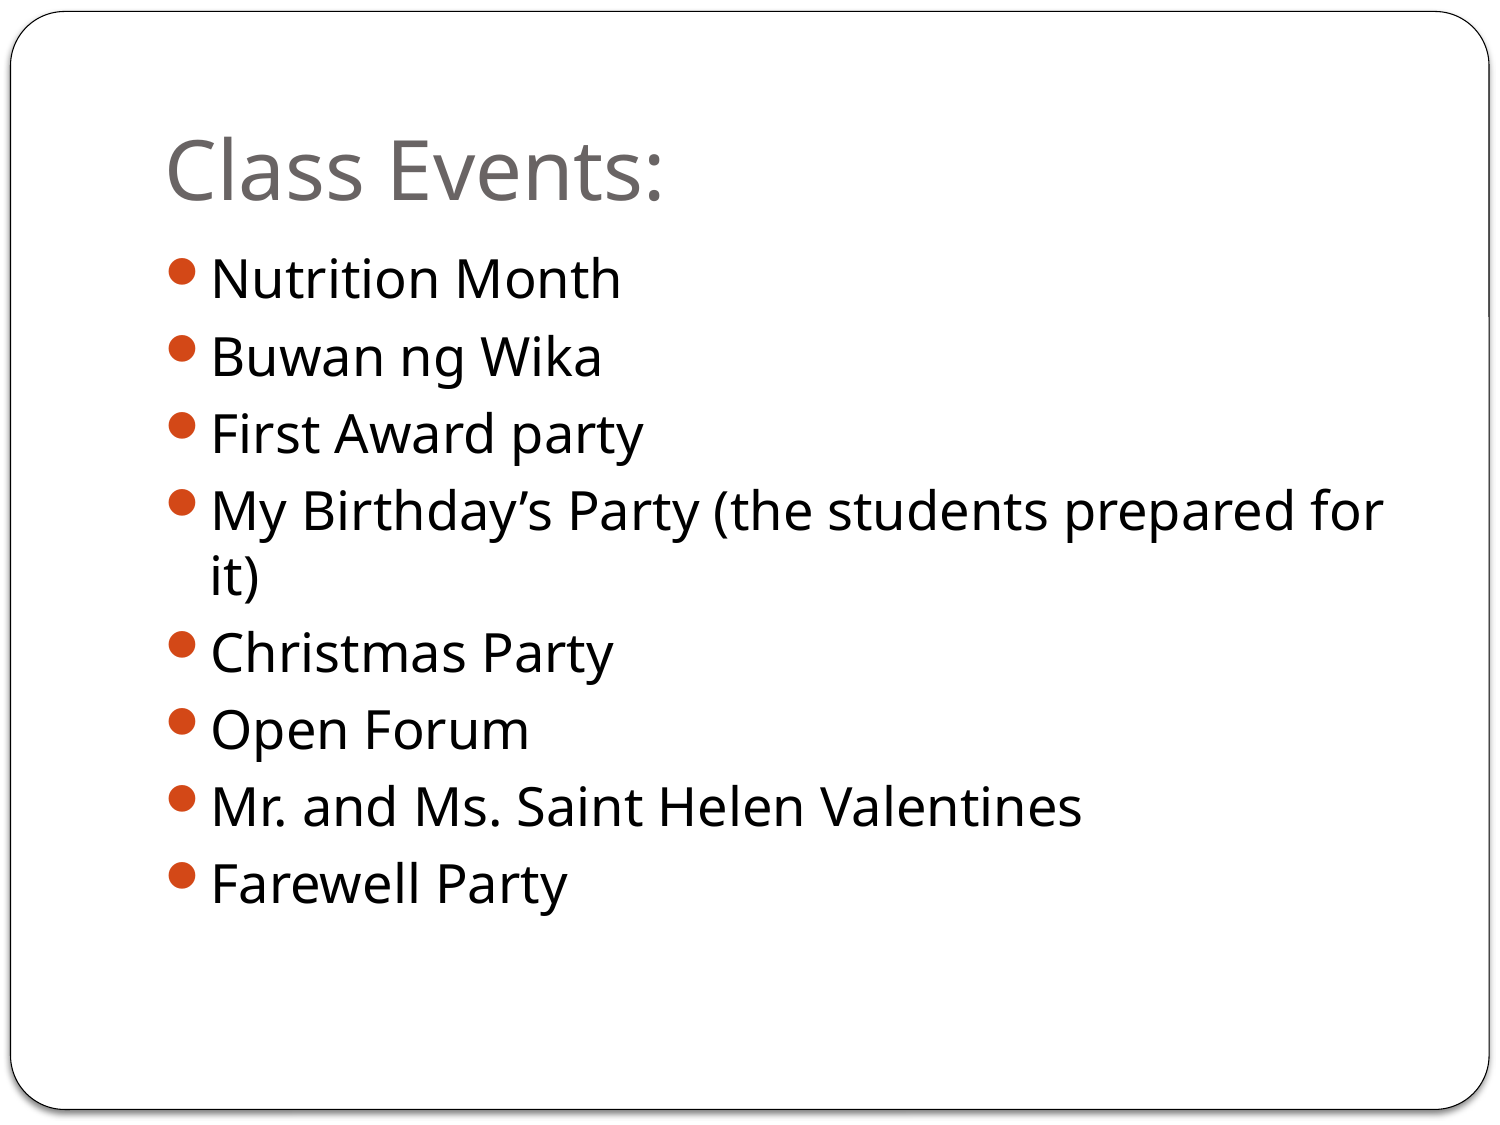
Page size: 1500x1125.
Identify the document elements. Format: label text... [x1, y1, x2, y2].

title Class Events: [150, 45, 1425, 233]
list Nutrition Month Buwan ng Wika First Award party My Birthday’s Party (the students prepared for it) Christmas Party Open Forum Mr. and Ms. Saint Helen Valentines Farewell Party [150, 237, 1425, 988]
